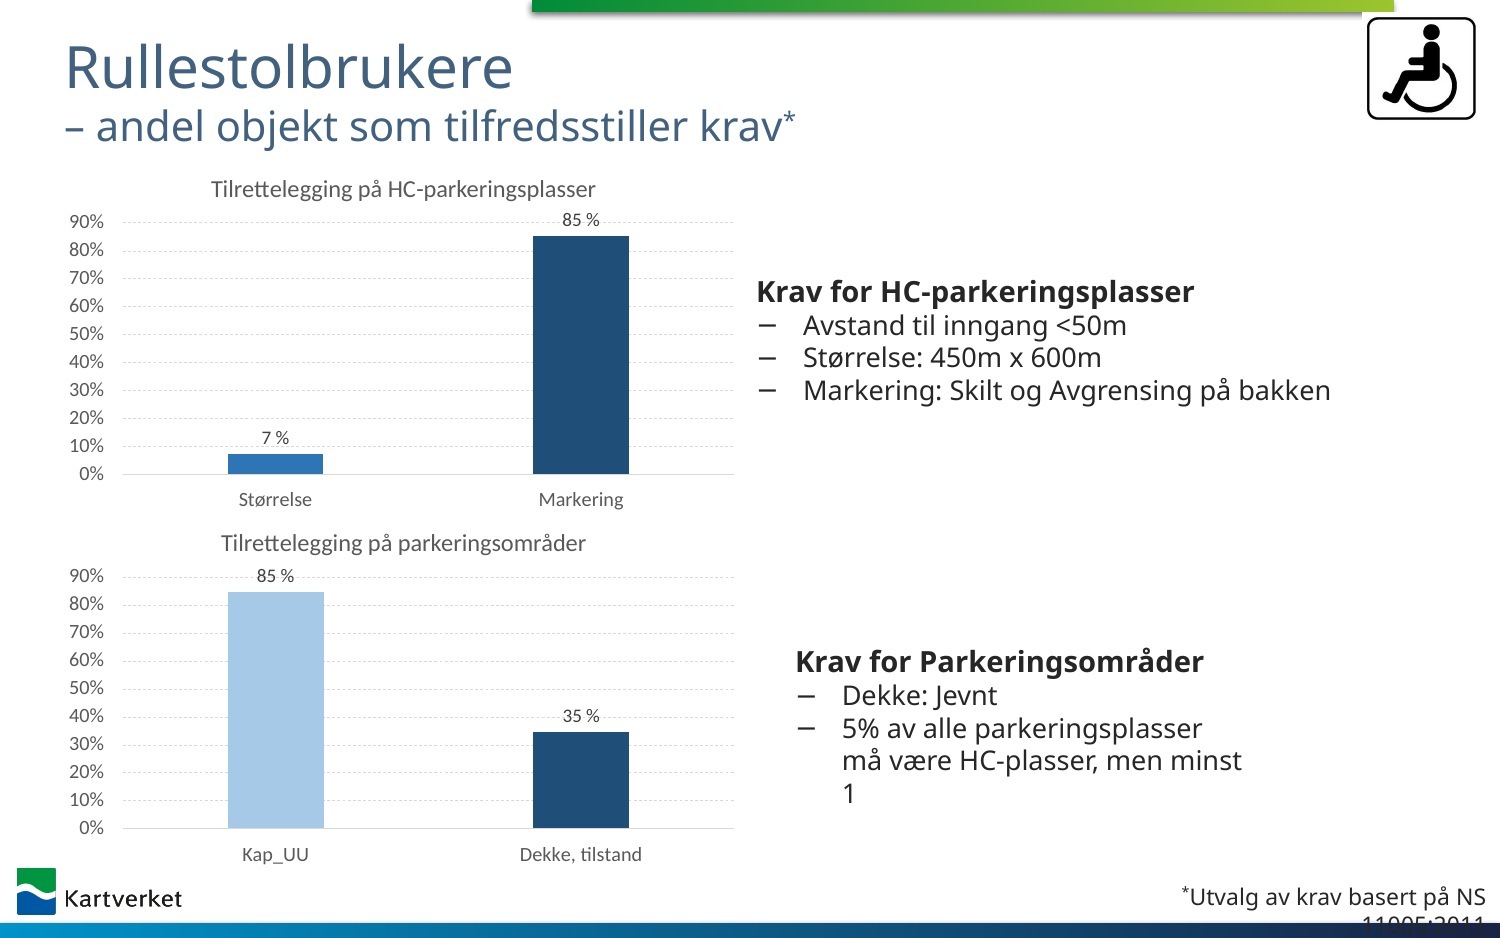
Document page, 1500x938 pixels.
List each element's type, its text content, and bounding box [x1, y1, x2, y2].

picture [62, 520, 746, 874]
text_box Krav for Parkeringsområder Dekke: Jevnt 5% av alle parkeringsplasser må være HC-plasser, men minst 1 [780, 636, 1261, 816]
text_box *Utvalg av krav basert på NS 11005:2011 [1068, 873, 1500, 938]
picture [62, 166, 746, 519]
text_box Rullestolbrukere – andel objekt som tilfredsstiller krav* [49, 25, 1431, 158]
picture [1362, 12, 1481, 126]
text_box Krav for HC-parkeringsplasser Avstand til inngang <50m Størrelse: 450m x 600m Markering: Skilt og Avgrensing på bakken [750, 265, 1346, 413]
